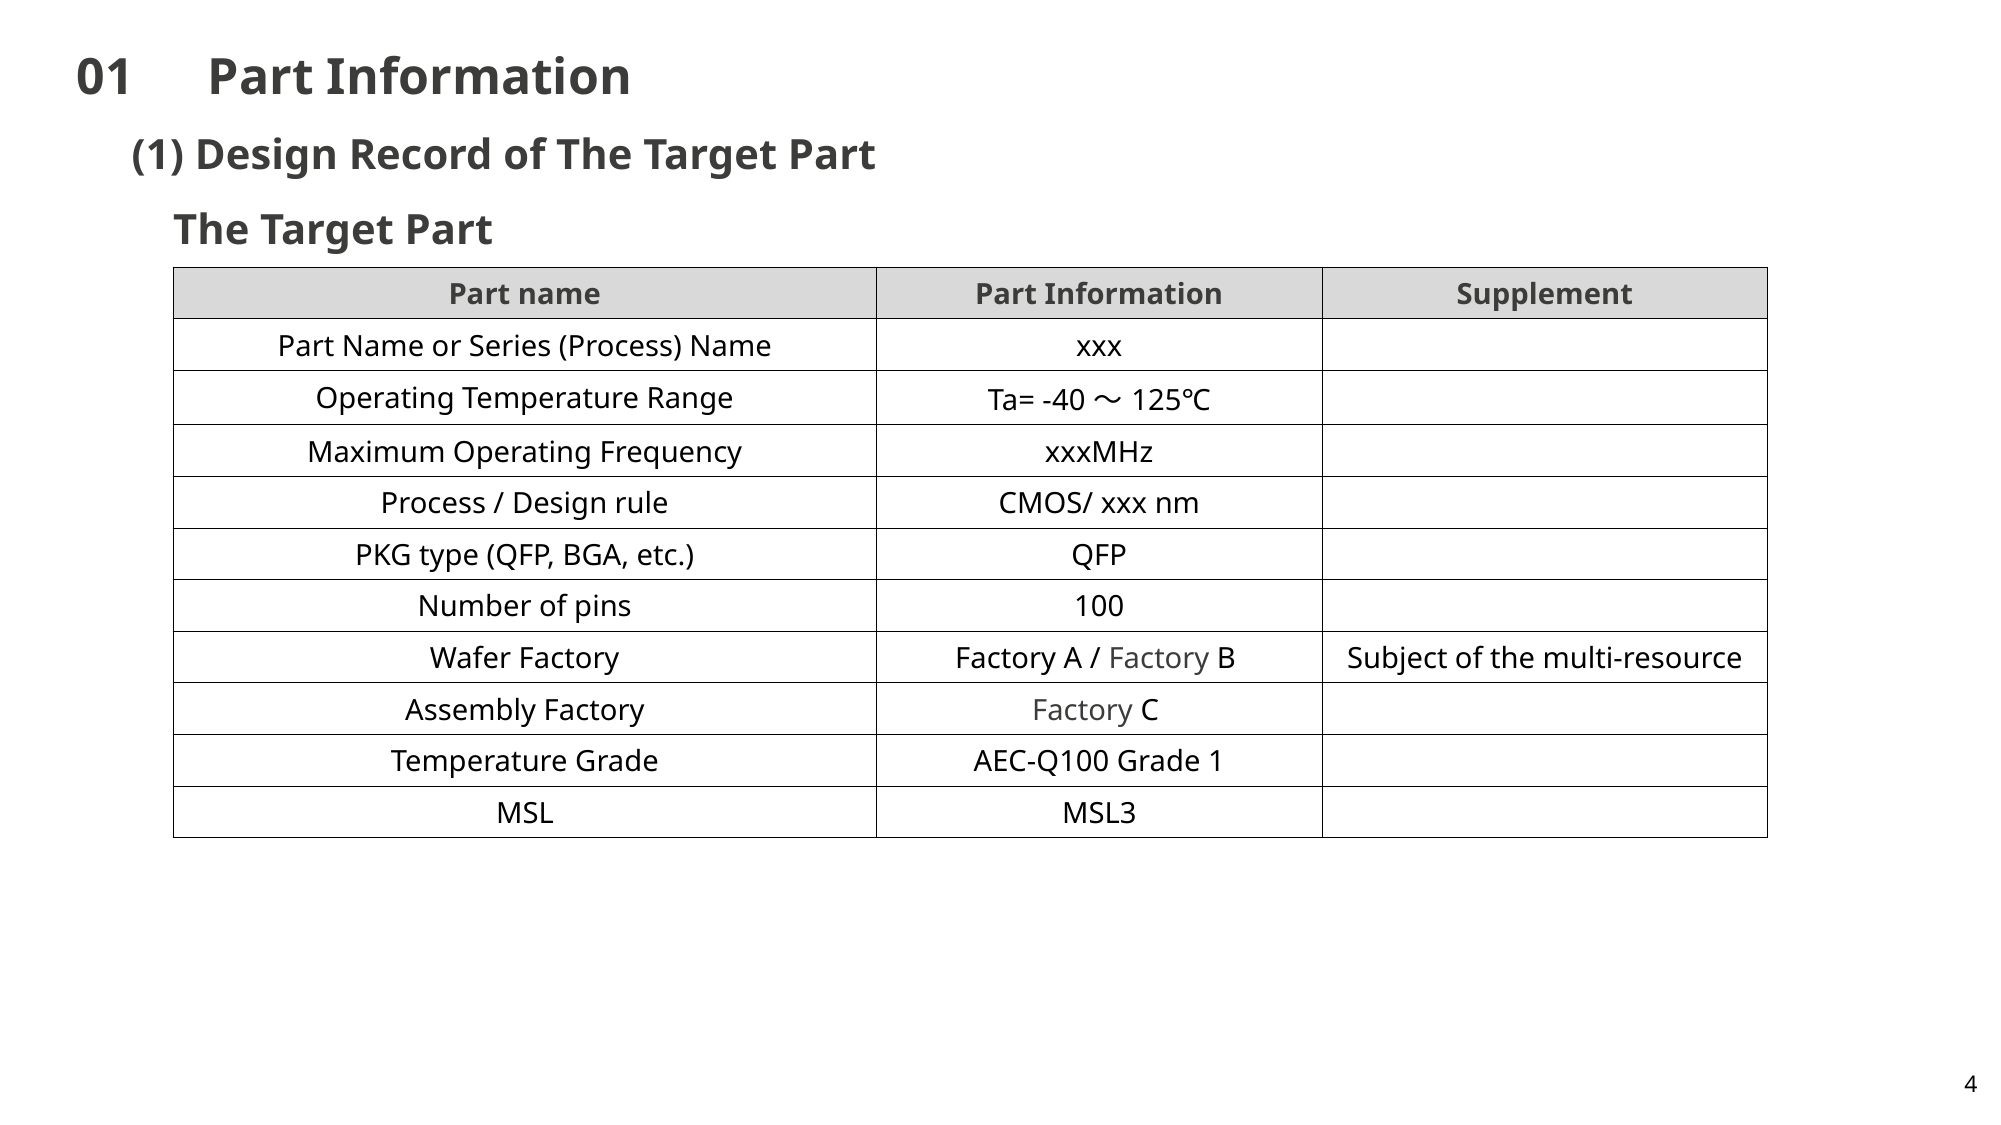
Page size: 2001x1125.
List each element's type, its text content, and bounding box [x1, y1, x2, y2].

table_cell [1323, 580, 1767, 631]
table_cell Factory C [877, 683, 1322, 734]
table_header Supplement [1323, 268, 1767, 318]
table_cell Factory A / Factory B [877, 632, 1322, 682]
table_cell Ta= -40～125℃ [877, 371, 1322, 424]
table_header Part Information [877, 271, 1322, 318]
table_cell PKG type (QFP, BGA, etc.) [174, 529, 876, 579]
table_cell Part Name or Series (Process) Name [174, 319, 876, 370]
table_cell Maximum Operating Frequency [174, 425, 876, 476]
table_cell Temperature Grade [174, 735, 876, 786]
table_cell Process / Design rule [174, 477, 876, 528]
title 01 Part Information [0, 0, 1877, 123]
table_cell [1323, 529, 1767, 579]
table_cell CMOS/ xxx nm [877, 477, 1322, 528]
table_cell xxxMHz [877, 425, 1322, 476]
table_cell [1323, 477, 1767, 528]
table_cell [1323, 735, 1767, 786]
table_cell [1323, 683, 1767, 734]
table_cell [1323, 371, 1767, 424]
table_cell xxx [877, 319, 1322, 370]
table_cell [1323, 319, 1767, 370]
text_box (1) Design Record of The Target Part [54, 121, 1201, 197]
table_cell [1323, 425, 1767, 476]
table_cell [1323, 787, 1767, 837]
table_header Part name [174, 271, 876, 318]
text_box The Target Part [173, 196, 1650, 271]
table_cell MSL3 [877, 787, 1322, 837]
table_cell 100 [877, 580, 1322, 631]
table_cell AEC-Q100 Grade 1 [877, 735, 1322, 786]
table_cell QFP [877, 529, 1322, 579]
table_cell Wafer Factory [174, 632, 876, 682]
table_cell Number of pins [174, 580, 876, 631]
table_cell Operating Temperature Range [174, 371, 876, 424]
table_cell Assembly Factory [174, 683, 876, 734]
table_cell Subject of the multi-resource [1323, 632, 1767, 682]
table_cell MSL [174, 787, 876, 837]
